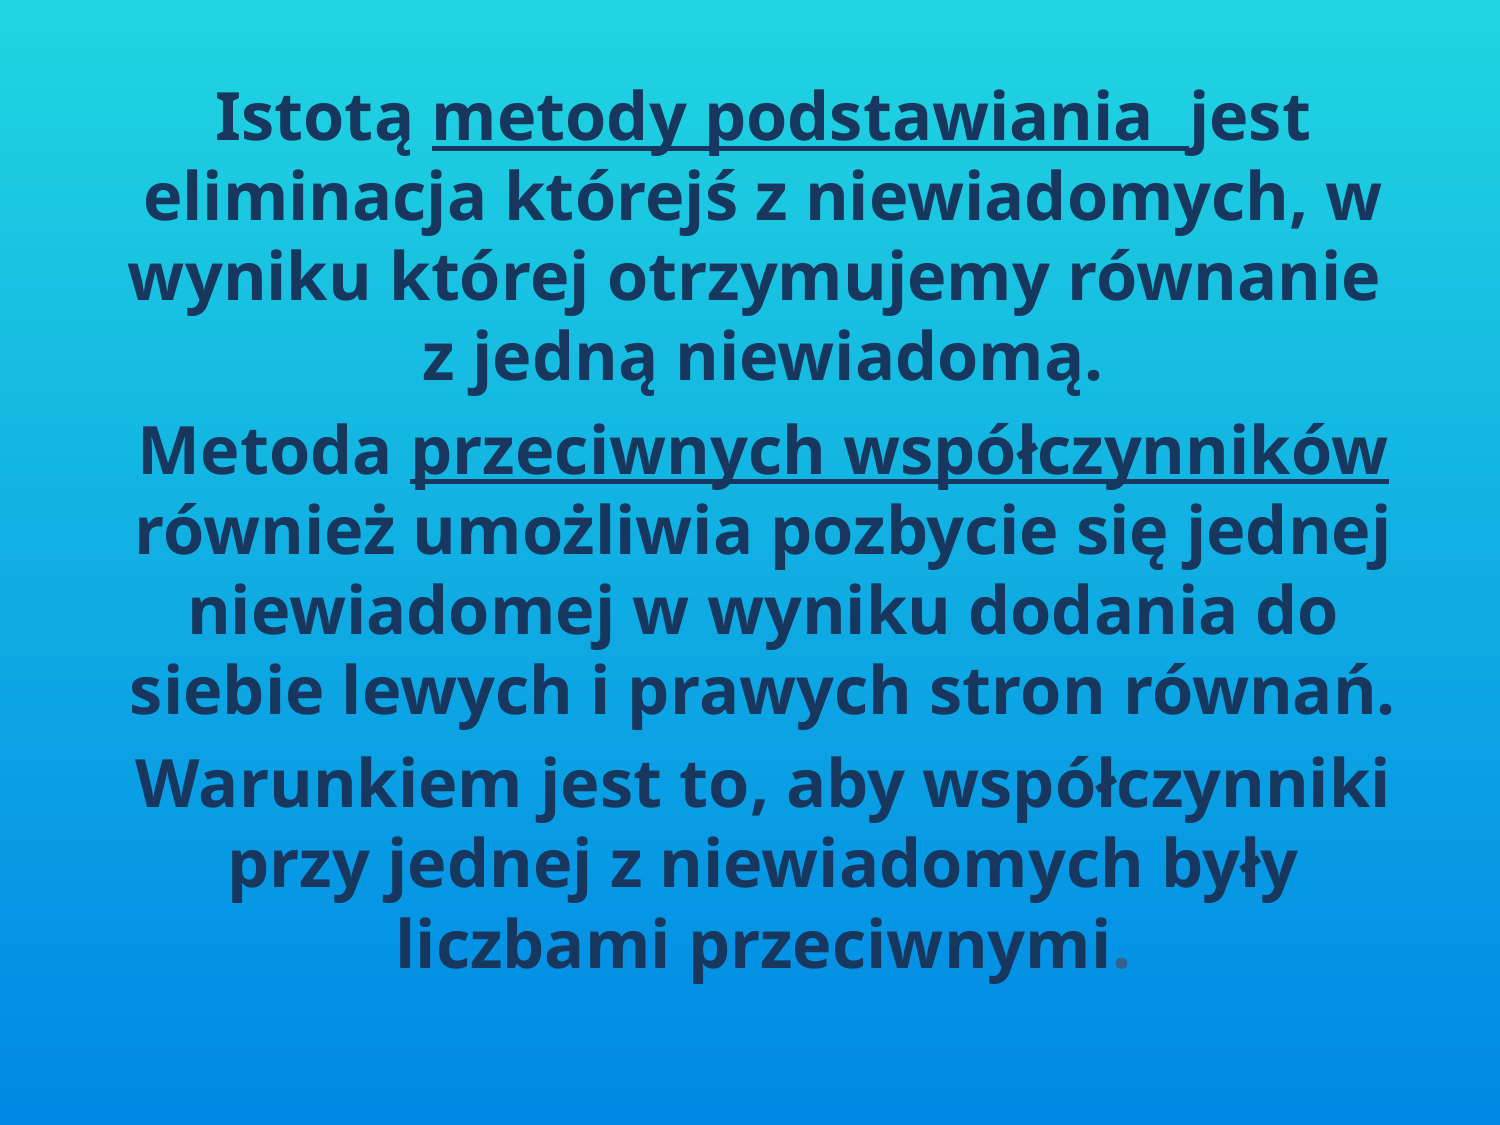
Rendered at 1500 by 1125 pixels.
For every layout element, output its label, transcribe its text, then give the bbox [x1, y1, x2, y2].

list Istotą metody podstawiania jest eliminacja którejś z niewiadomych, w wyniku której otrzymujemy równanie z jedną niewiadomą. Metoda przeciwnych współczynników również umożliwia pozbycie się jednej niewiadomej w wyniku dodania do siebie lewych i prawych stron równań. Warunkiem jest to, aby współczynniki przy jednej z niewiadomych były liczbami przeciwnymi. [88, 66, 1439, 1106]
